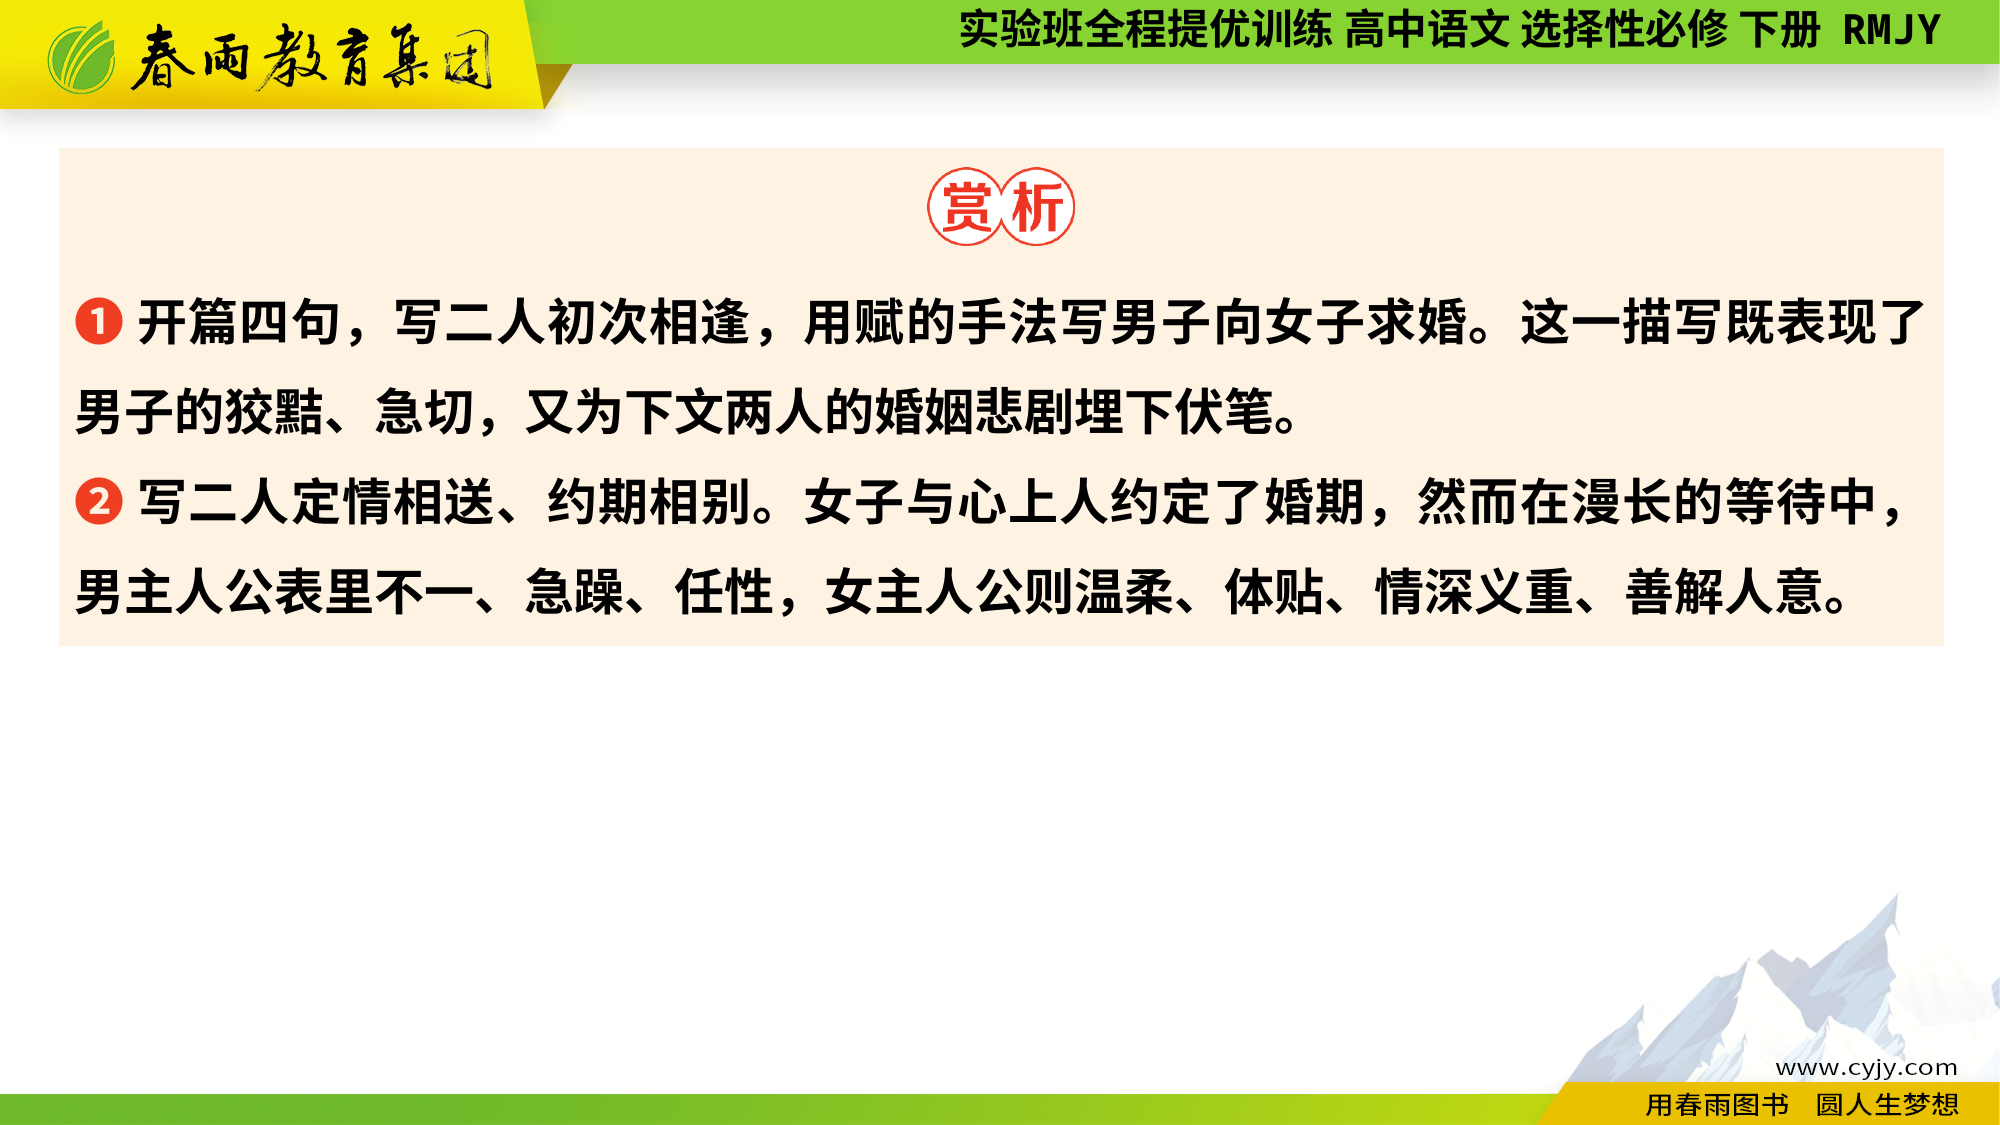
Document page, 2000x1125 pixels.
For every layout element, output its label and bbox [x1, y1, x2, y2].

text_box [58, 148, 1944, 646]
picture [0, 0, 2000, 1125]
